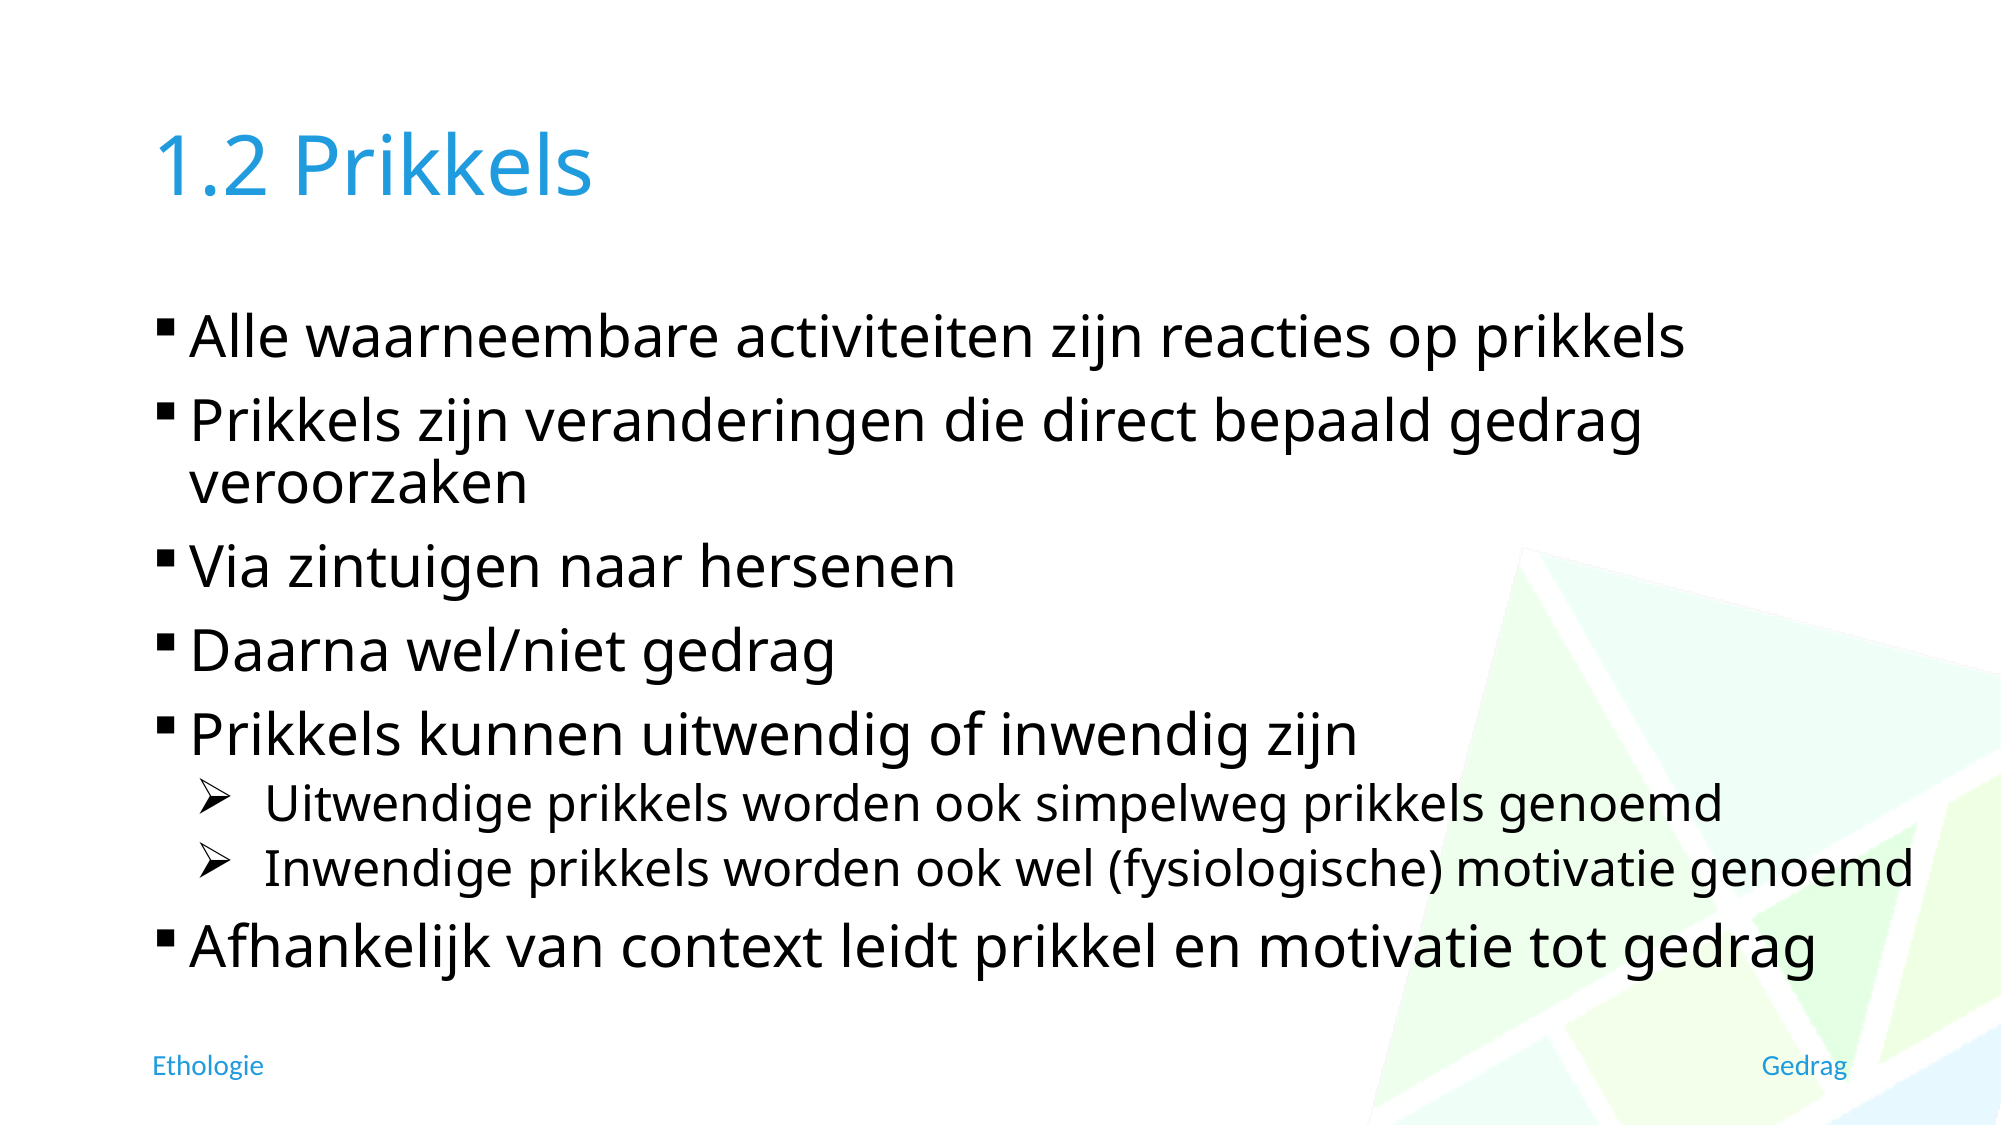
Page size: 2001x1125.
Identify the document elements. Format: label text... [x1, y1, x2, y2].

list Alle waarneembare activiteiten zijn reacties op prikkels Prikkels zijn veranderingen die direct bepaald gedrag veroorzaken Via zintuigen naar hersenen Daarna wel/niet gedrag Prikkels kunnen uitwendig of inwendig zijn Uitwendige prikkels worden ook simpelweg prikkels genoemd Inwendige prikkels worden ook wel (fysiologische) motivatie genoemd Afhankelijk van context leidt prikkel en motivatie tot gedrag [137, 299, 1950, 1014]
list Gedrag [1412, 1042, 1863, 1103]
list Ethologie [137, 1042, 588, 1103]
title 1.2 Prikkels [137, 59, 1863, 278]
